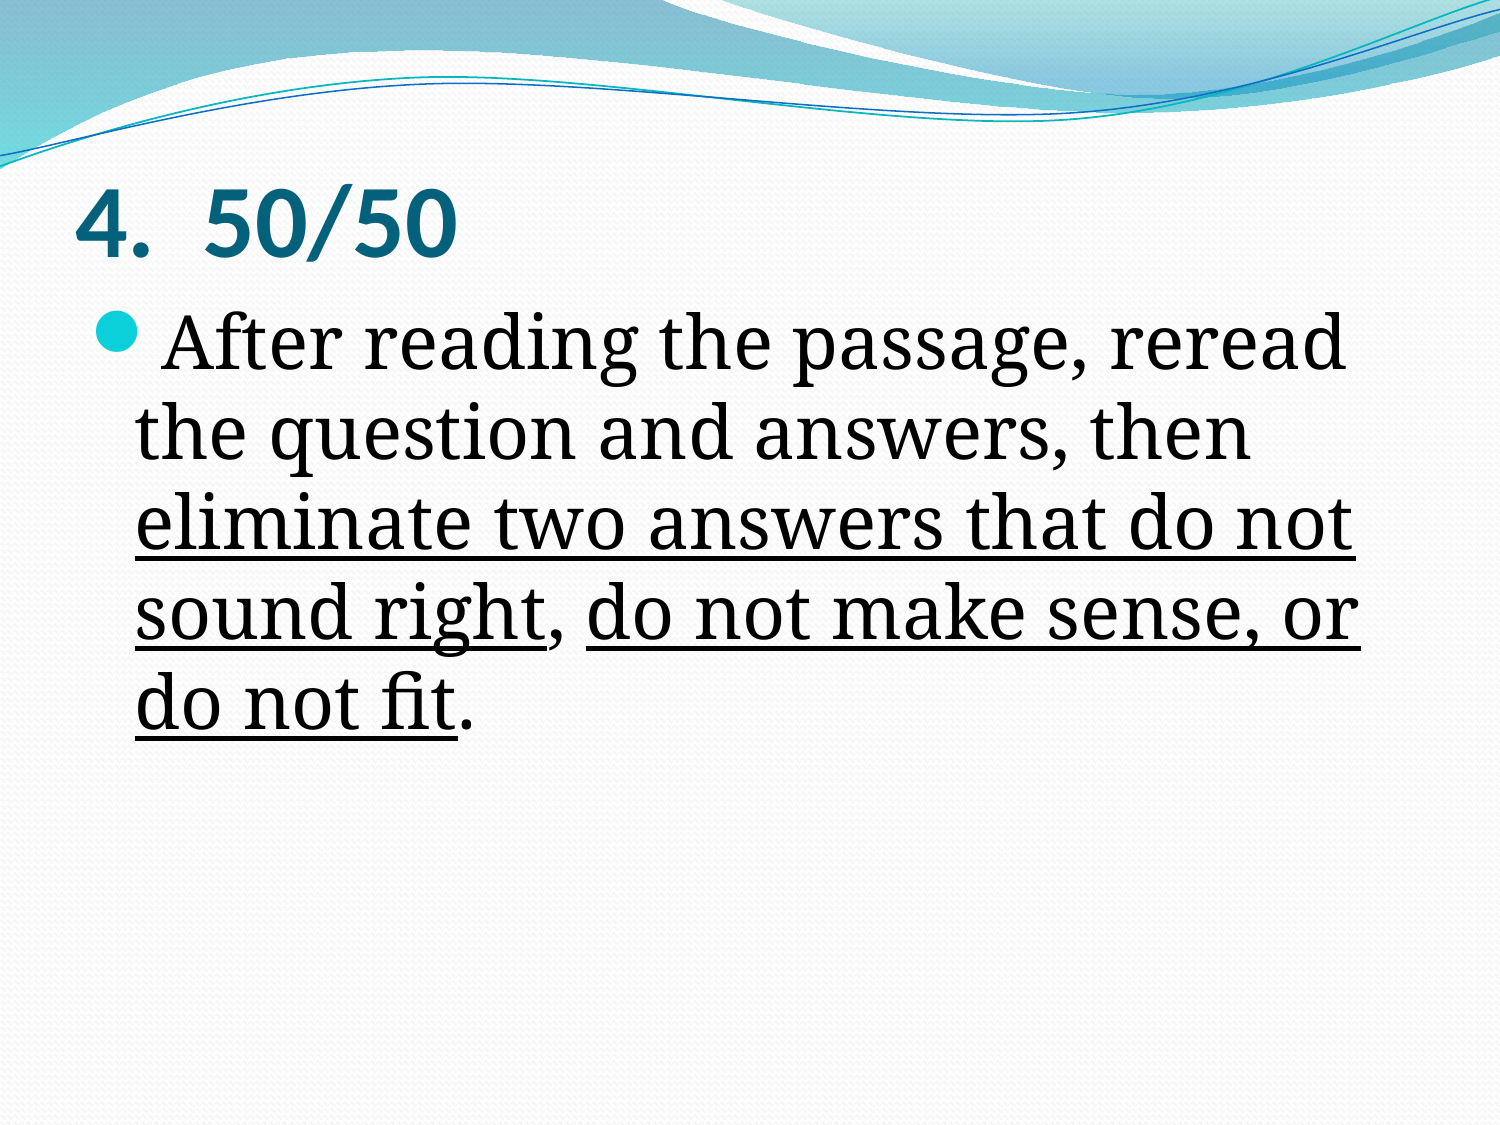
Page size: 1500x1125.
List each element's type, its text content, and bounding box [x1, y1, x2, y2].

title 4. 50/50 [74, 124, 1426, 279]
list After reading the passage, reread the question and answers, then eliminate two answers that do not sound right, do not make sense, or do not fit. [74, 287, 1426, 1008]
